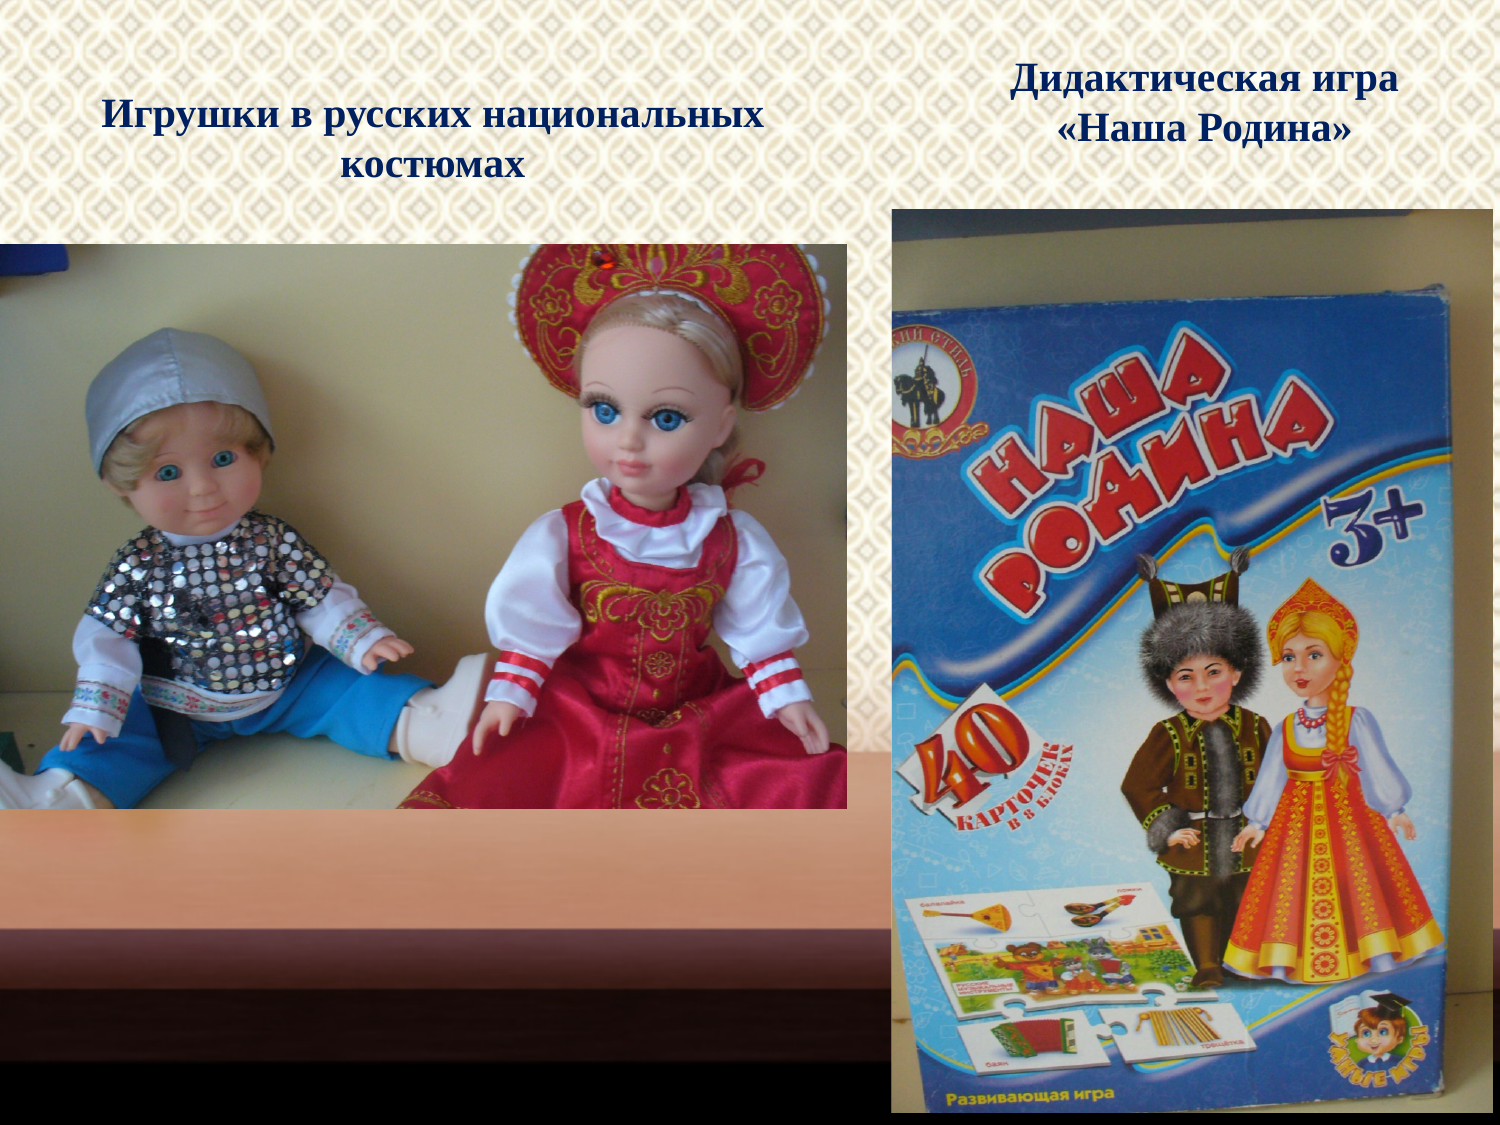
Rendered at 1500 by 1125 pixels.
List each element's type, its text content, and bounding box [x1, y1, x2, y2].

picture [0, 0, 1500, 1125]
text_box Игрушки в русских национальных костюмах [37, 78, 829, 193]
text_box Дидактическая игра «Наша Родина» [938, 42, 1471, 158]
